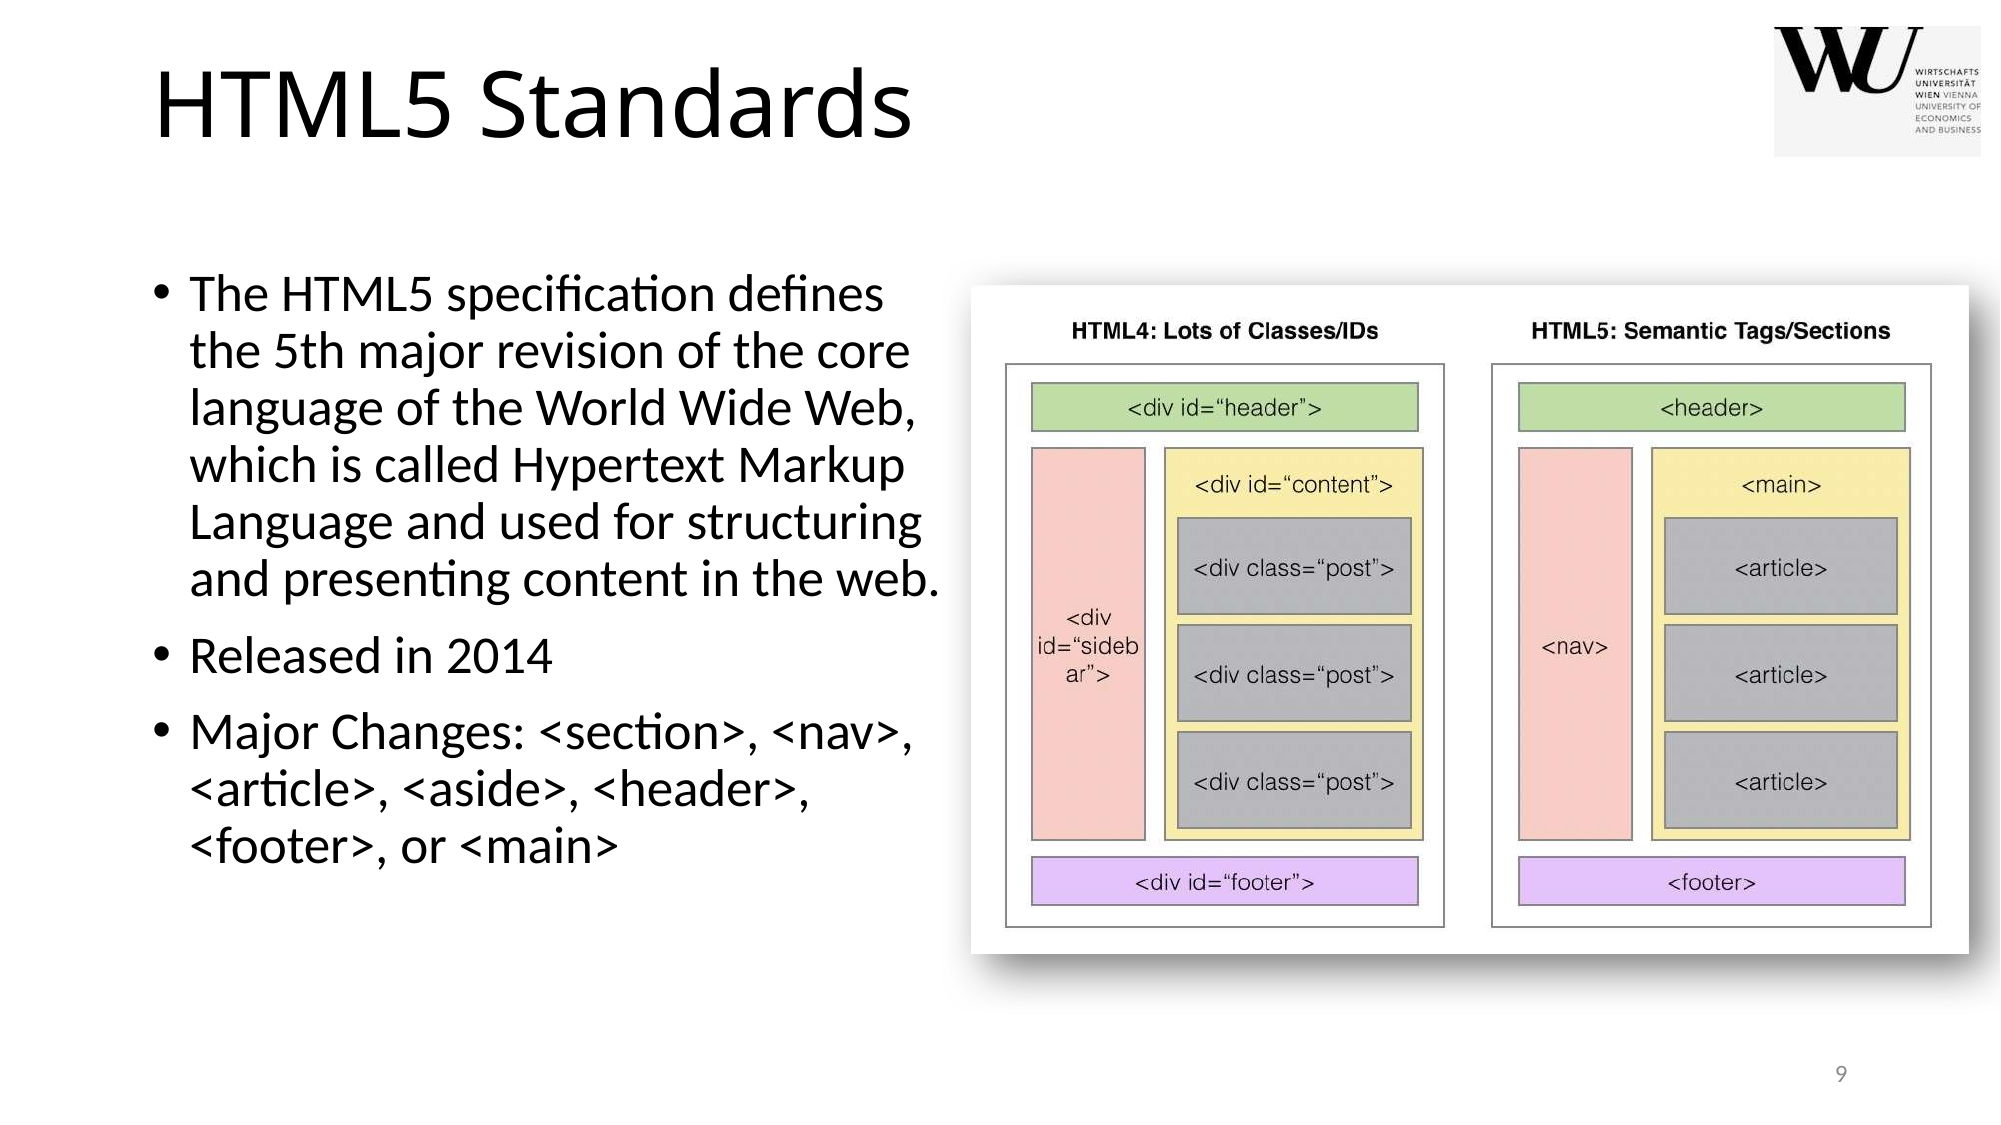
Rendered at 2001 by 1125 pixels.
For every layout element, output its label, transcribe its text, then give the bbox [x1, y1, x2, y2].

title HTML5 Standards [137, 0, 1863, 217]
list The HTML5 specification defines the 5th major revision of the core language of the World Wide Web, which is called Hypertext Markup Language and used for structuring and presenting content in the web. Released in 2014 Major Changes: <section>, <nav>, <article>, <aside>, <header>, <footer>, or <main> [137, 257, 972, 931]
picture [1774, 26, 1981, 157]
picture [971, 285, 1969, 955]
slide_number 9 [1412, 1042, 1863, 1103]
